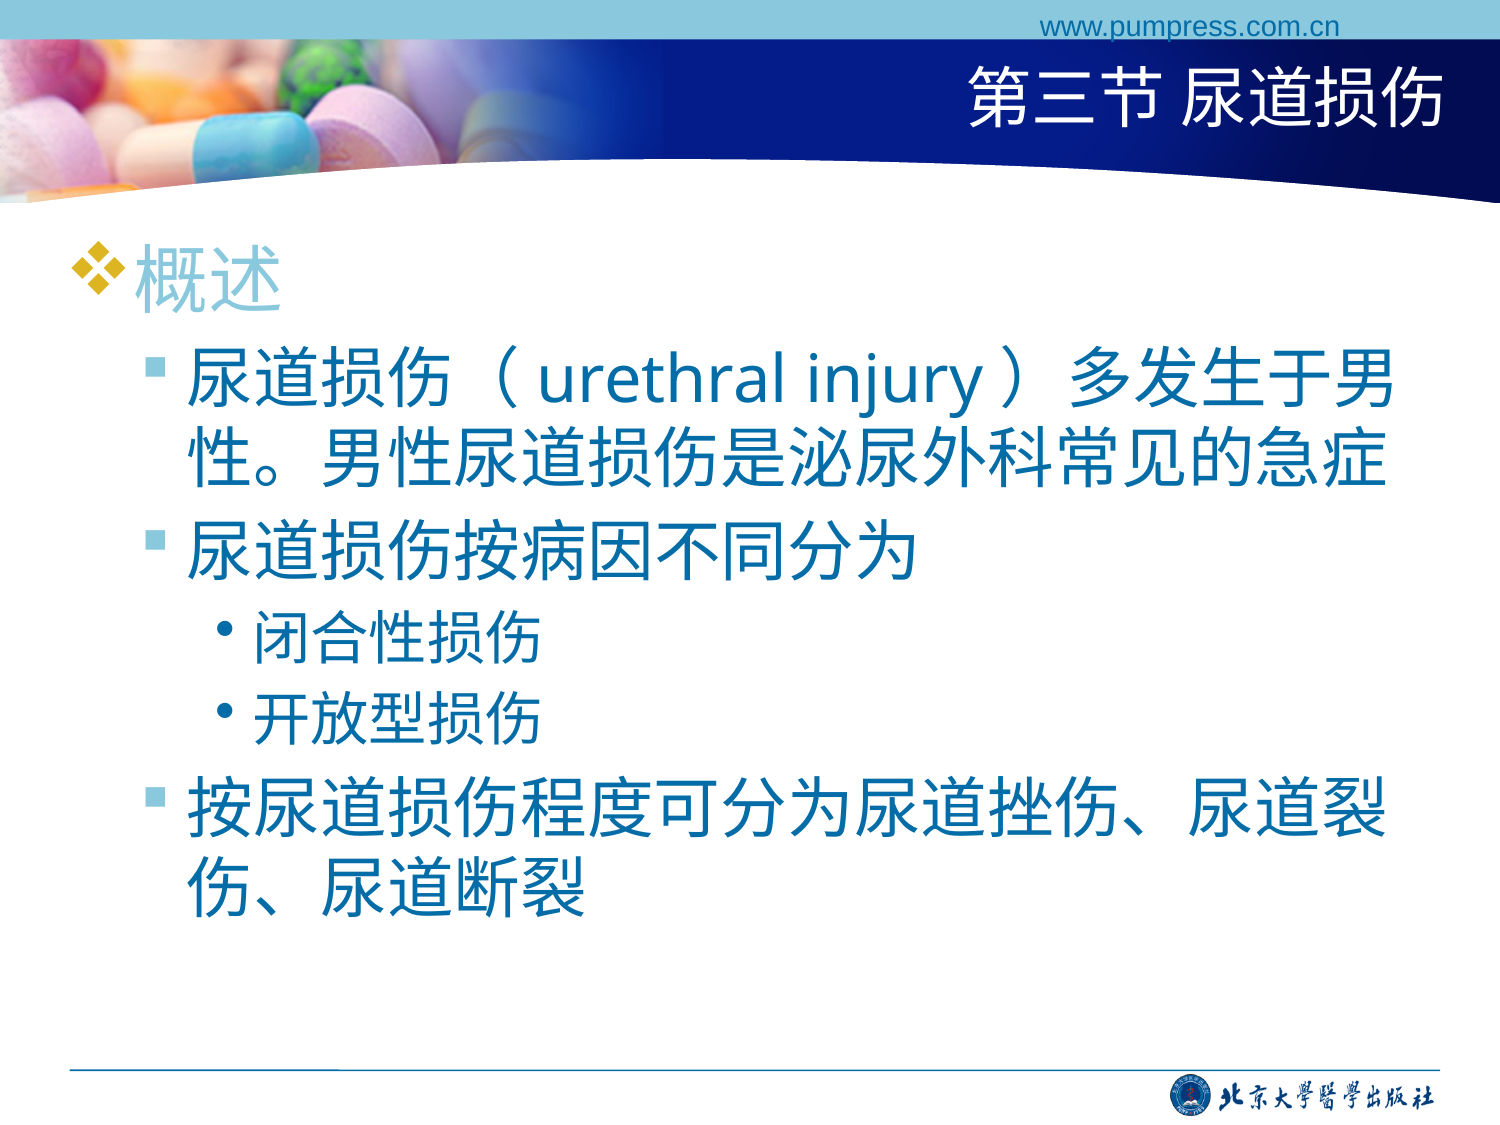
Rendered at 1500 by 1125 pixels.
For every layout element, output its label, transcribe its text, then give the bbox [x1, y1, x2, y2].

picture [1170, 1074, 1436, 1118]
picture [0, 40, 1500, 203]
list 概述 尿道损伤（urethral injury）多发生于男性。男性尿道损伤是泌尿外科常见的急症 尿道损伤按病因不同分为 闭合性损伤 开放型损伤 按尿道损伤程度可分为尿道挫伤、尿道裂伤、尿道断裂 [49, 224, 1463, 1026]
slide_number www.pumpress.com.cn [1025, 0, 1463, 38]
title 第三节 尿道损伤 [137, 49, 1463, 143]
